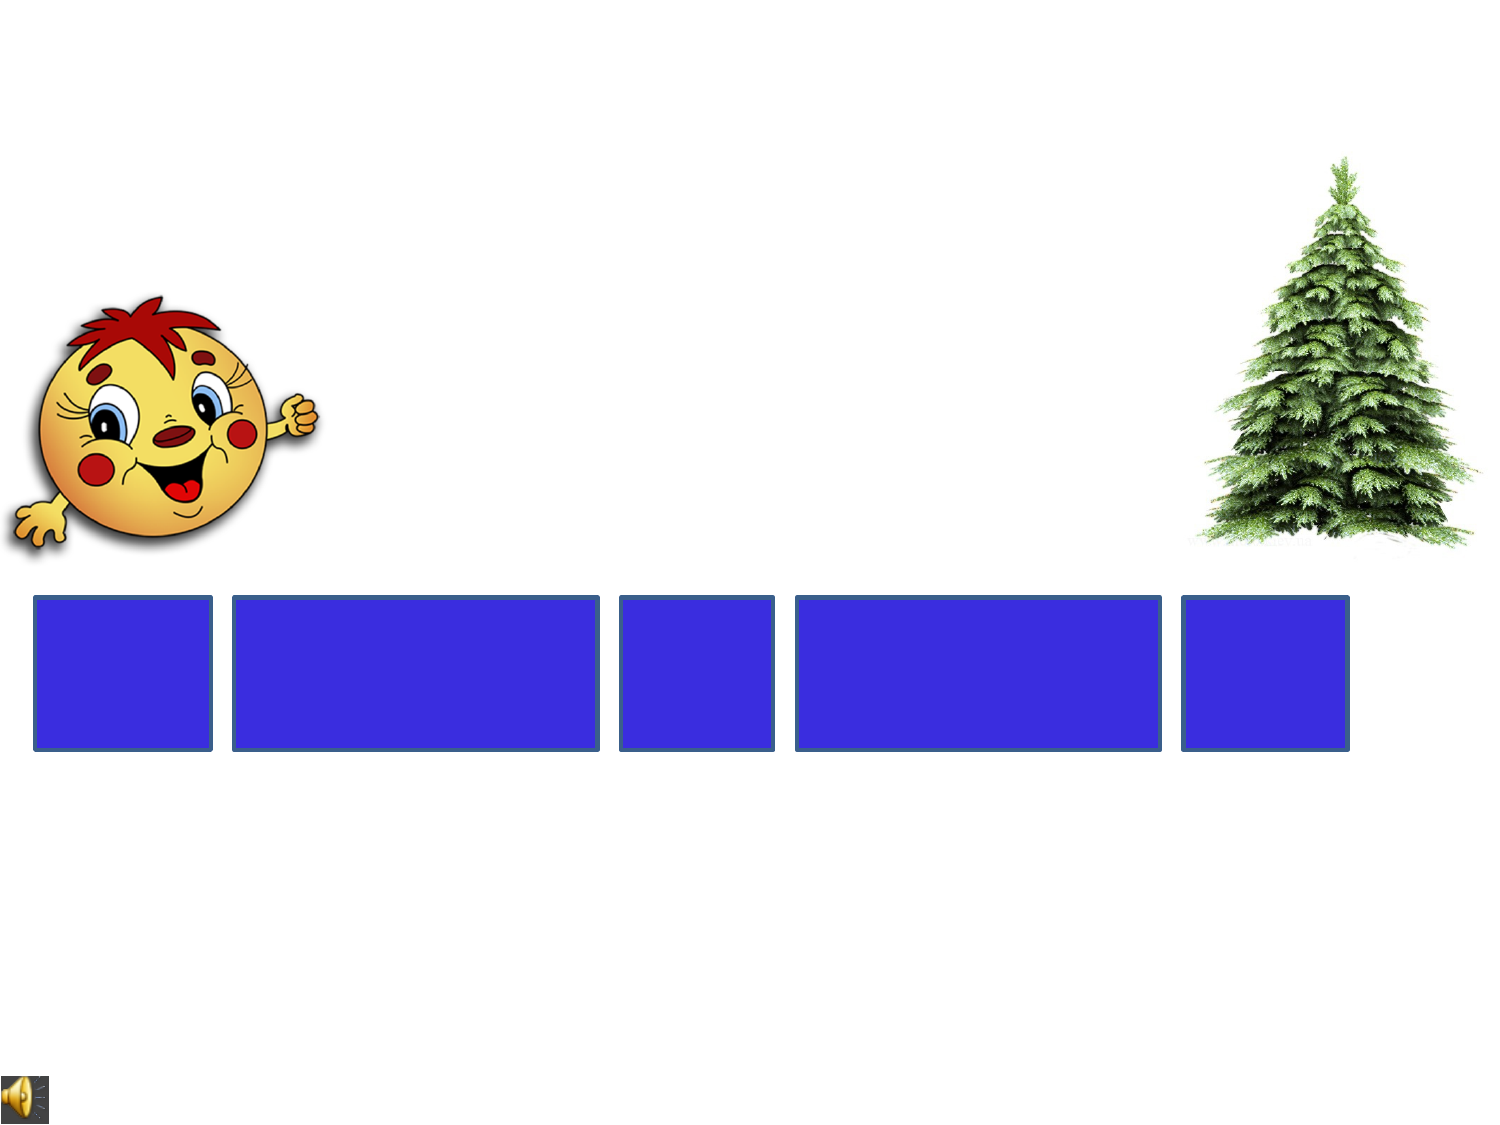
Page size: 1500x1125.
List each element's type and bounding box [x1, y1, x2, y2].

picture [0, 280, 342, 588]
text_box [33, 596, 213, 752]
text_box [795, 595, 1162, 752]
picture [1183, 140, 1500, 563]
text_box [1181, 595, 1350, 752]
text_box [619, 595, 775, 752]
picture [0, 1074, 51, 1125]
text_box [232, 595, 600, 752]
